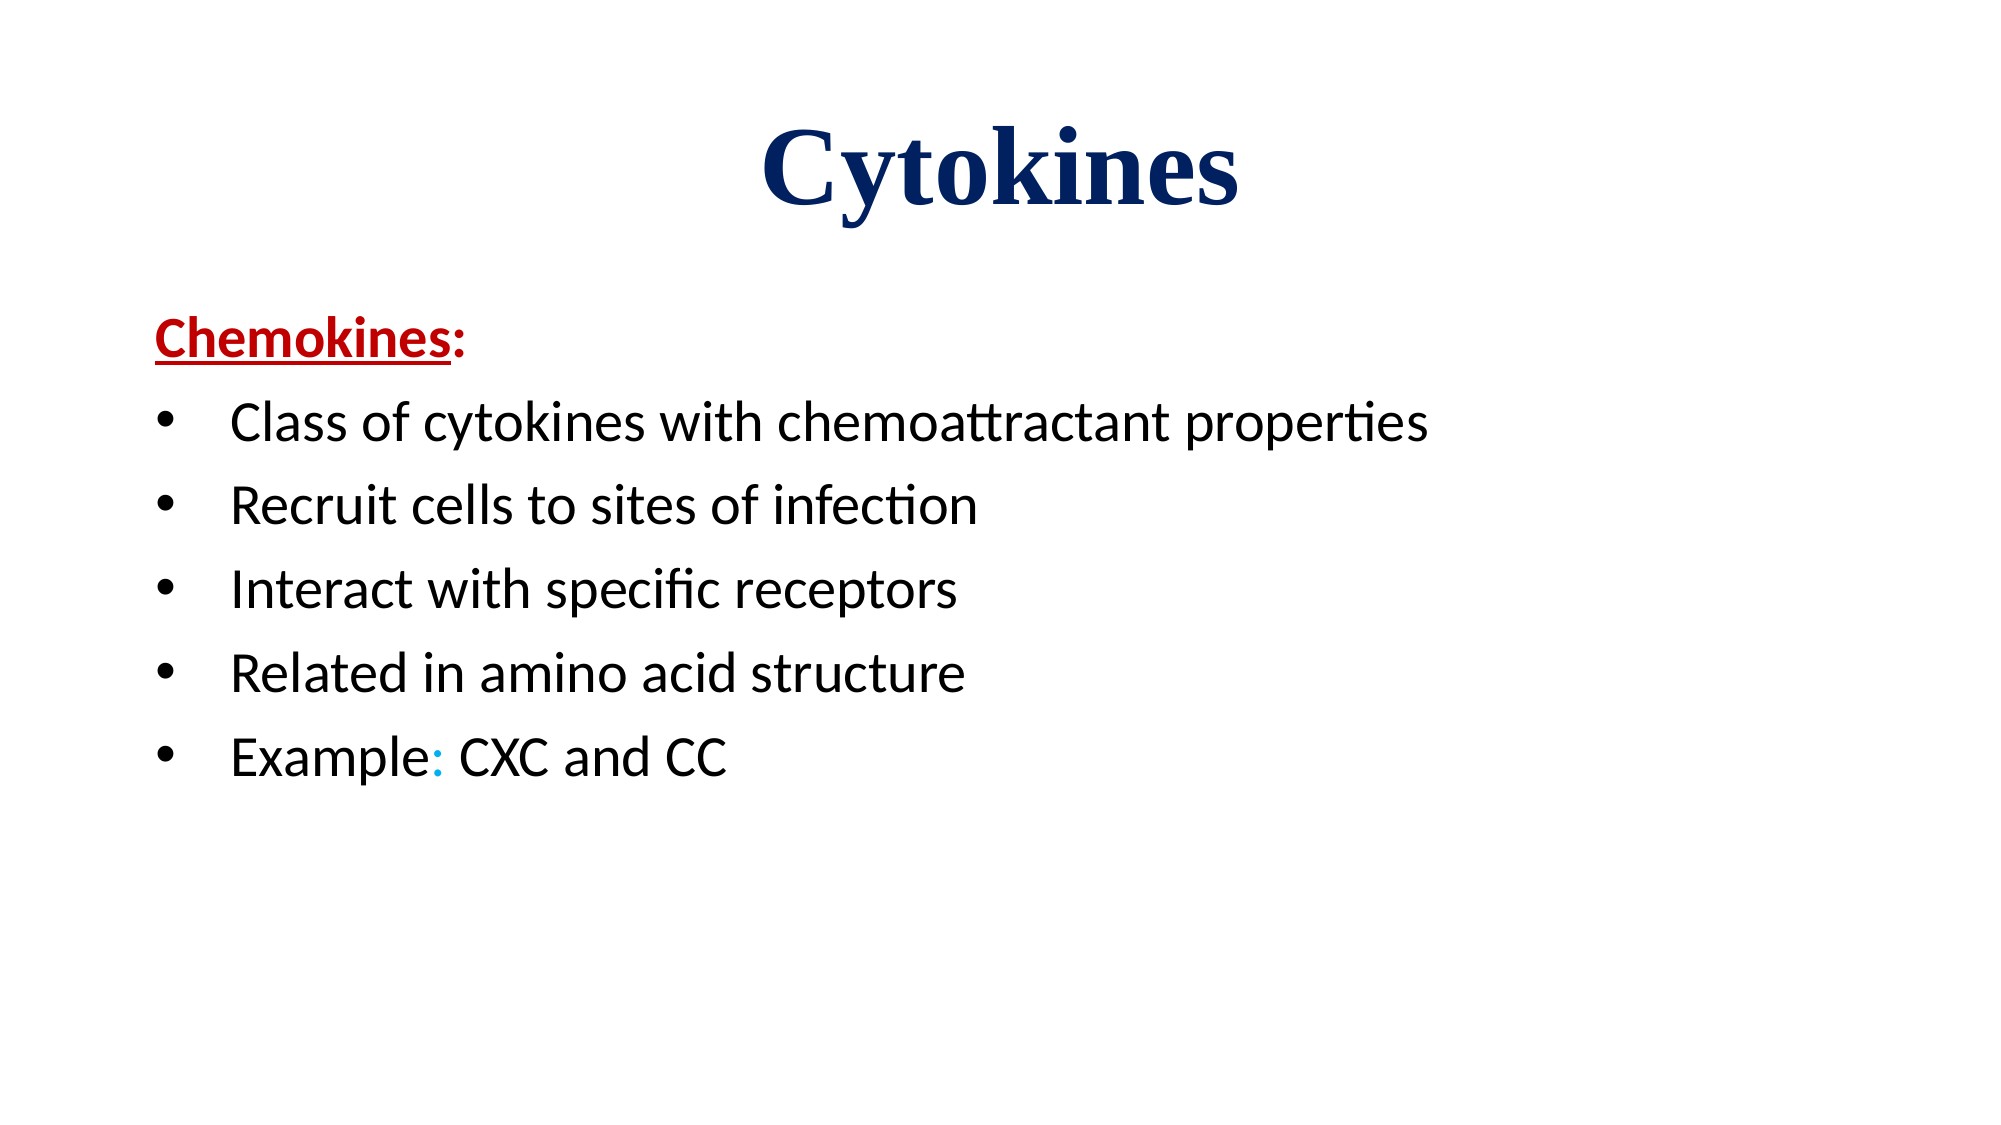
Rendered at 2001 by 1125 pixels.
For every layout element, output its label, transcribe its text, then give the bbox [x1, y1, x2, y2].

title Cytokines [137, 59, 1863, 278]
list Chemokines: Class of cytokines with chemoattractant properties Recruit cells to sites of infection Interact with specific receptors Related in amino acid structure Example: CXC and CC [137, 299, 1863, 1014]
